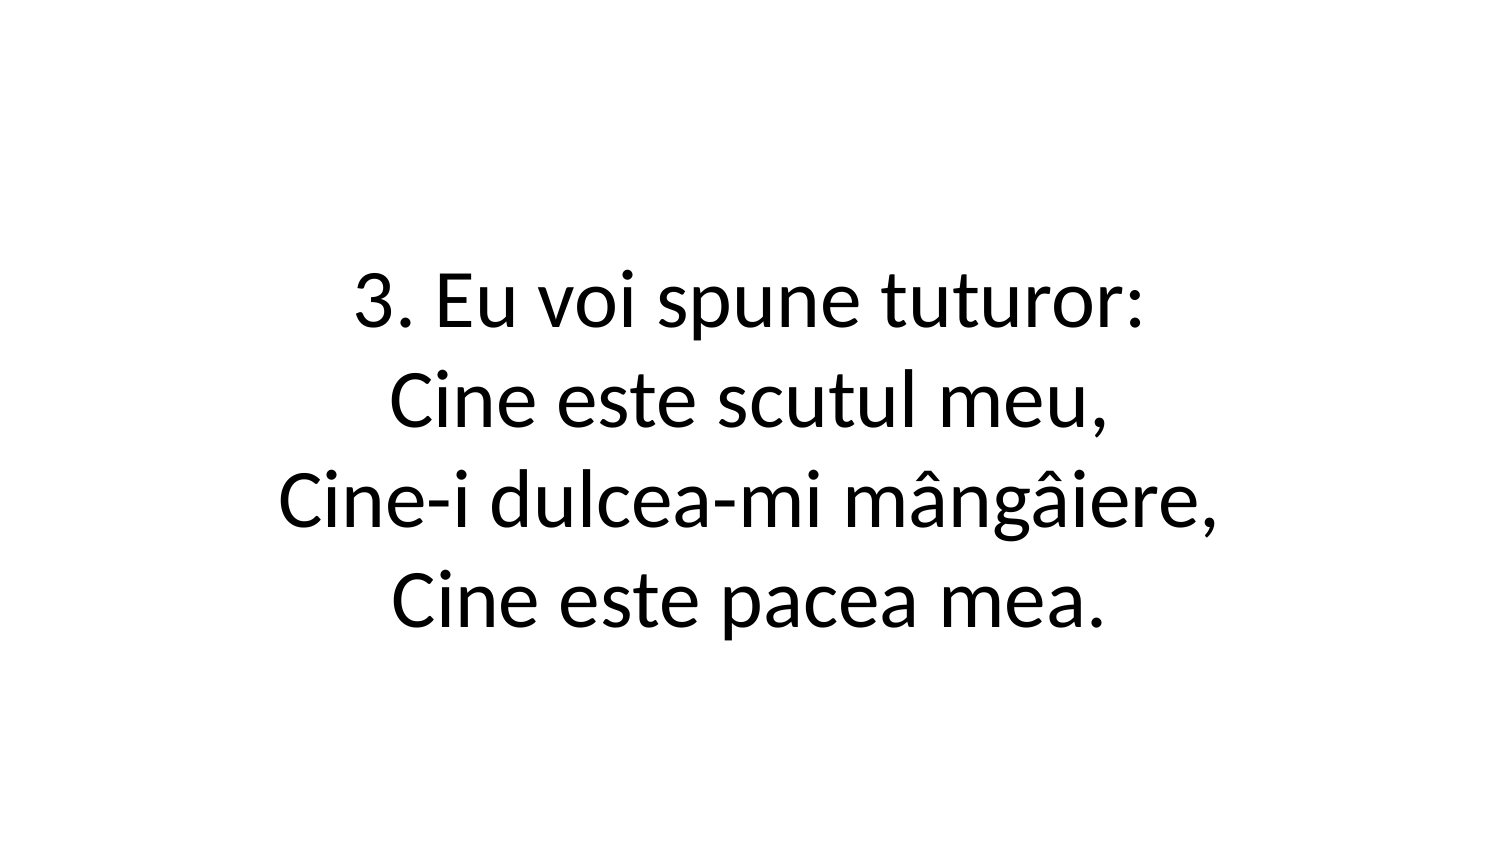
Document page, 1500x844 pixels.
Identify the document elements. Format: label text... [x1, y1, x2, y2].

text_box 3. Eu voi spune tuturor: Cine este scutul meu, Cine-i dulcea-mi mângâiere, Cine este pacea mea. [263, 192, 1237, 652]
